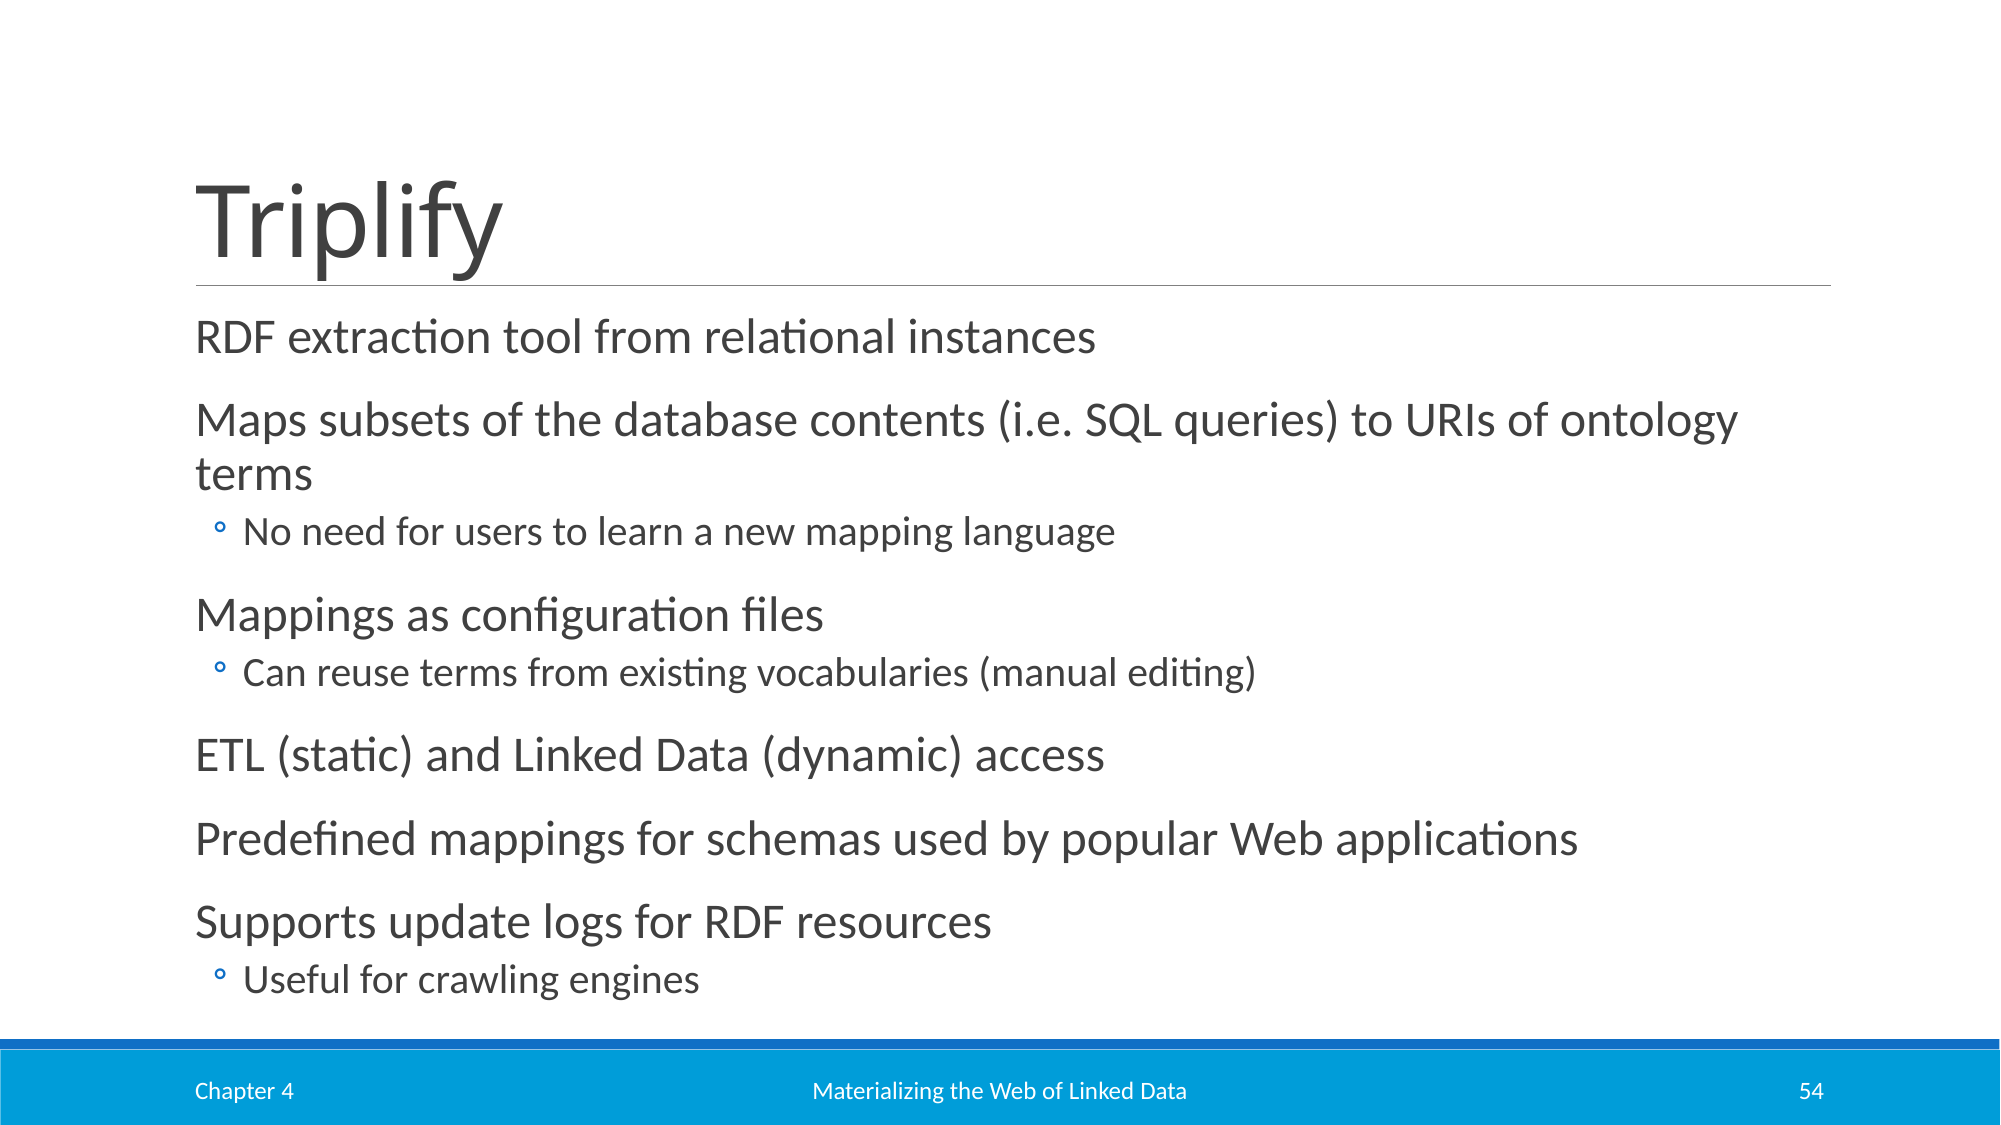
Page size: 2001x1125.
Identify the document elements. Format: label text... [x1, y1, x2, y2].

slide_number 54 [1624, 1059, 1840, 1120]
list RDF extraction tool from relational instances Maps subsets of the database contents (i.e. SQL queries) to URIs of ontology terms No need for users to learn a new mapping language Mappings as configuration files Can reuse terms from existing vocabularies (manual editing) ETL (static) and Linked Data (dynamic) access Predefined mappings for schemas used by popular Web applications Supports update logs for RDF resources Useful for crawling engines [180, 302, 1830, 963]
slide_number Chapter 4 [180, 1059, 586, 1120]
title Triplify [180, 47, 1830, 285]
footer Materializing the Web of Linked Data [604, 1059, 1396, 1120]
